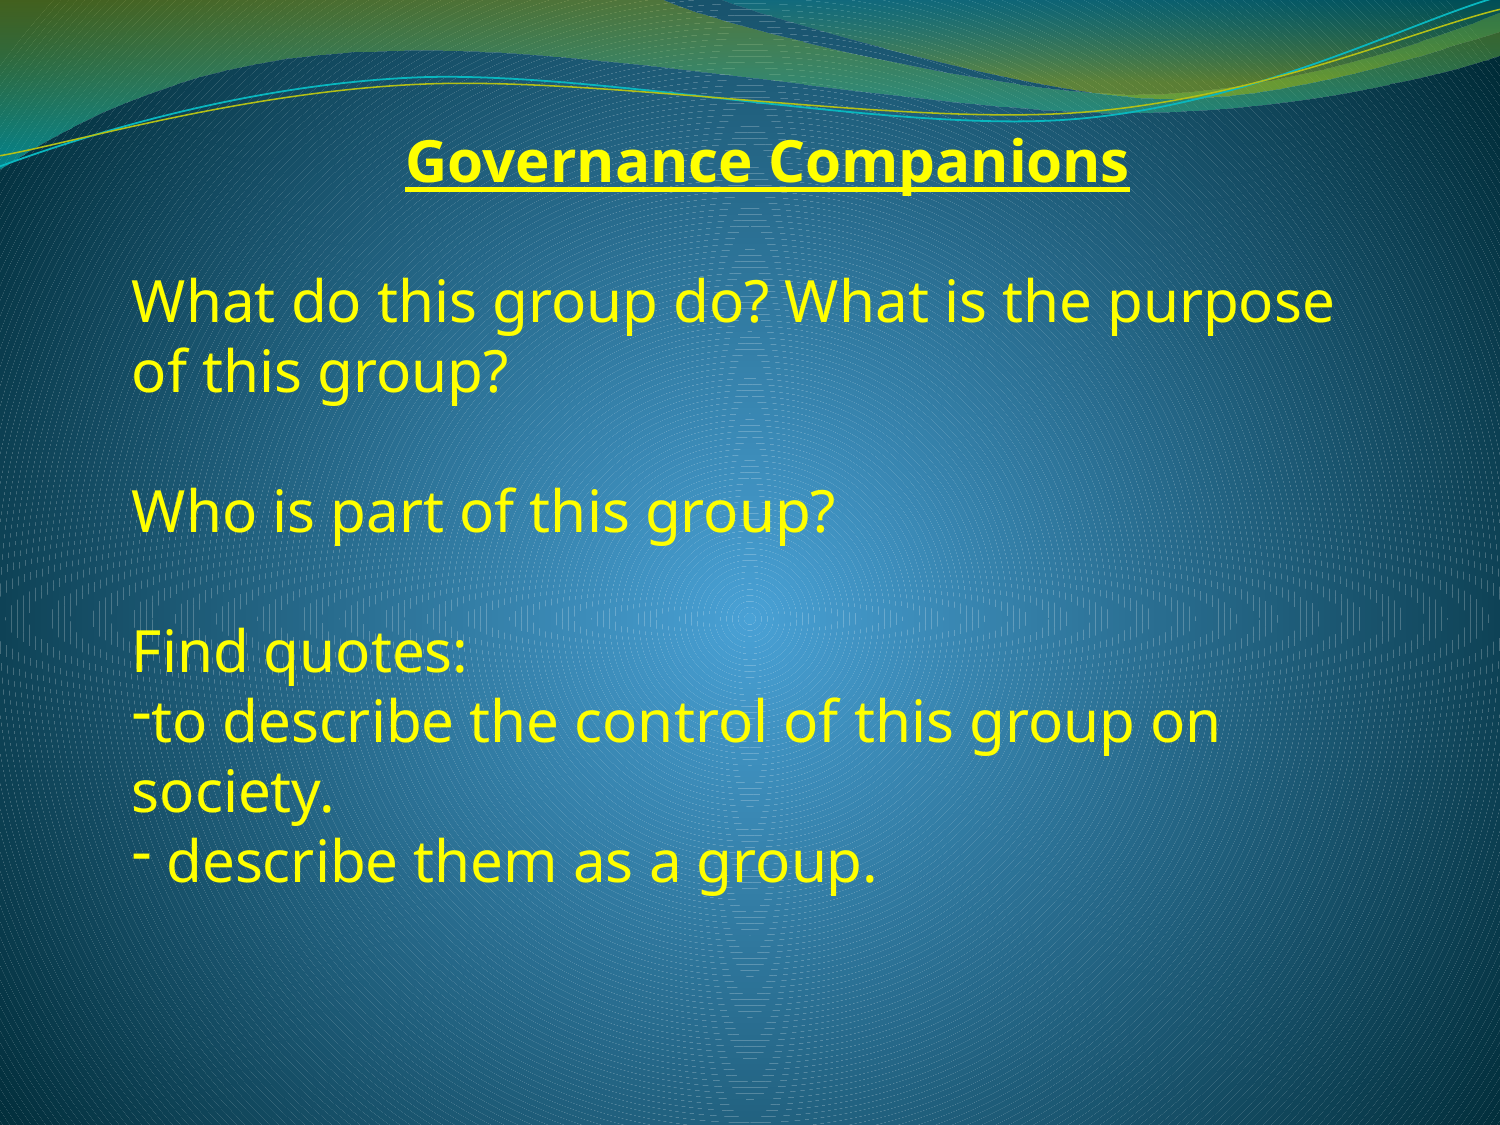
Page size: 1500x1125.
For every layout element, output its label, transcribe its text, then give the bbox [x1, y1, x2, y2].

text_box Governance Companions What do this group do? What is the purpose of this group? Who is part of this group? Find quotes: to describe the control of this group on society. describe them as a group. [117, 117, 1418, 902]
